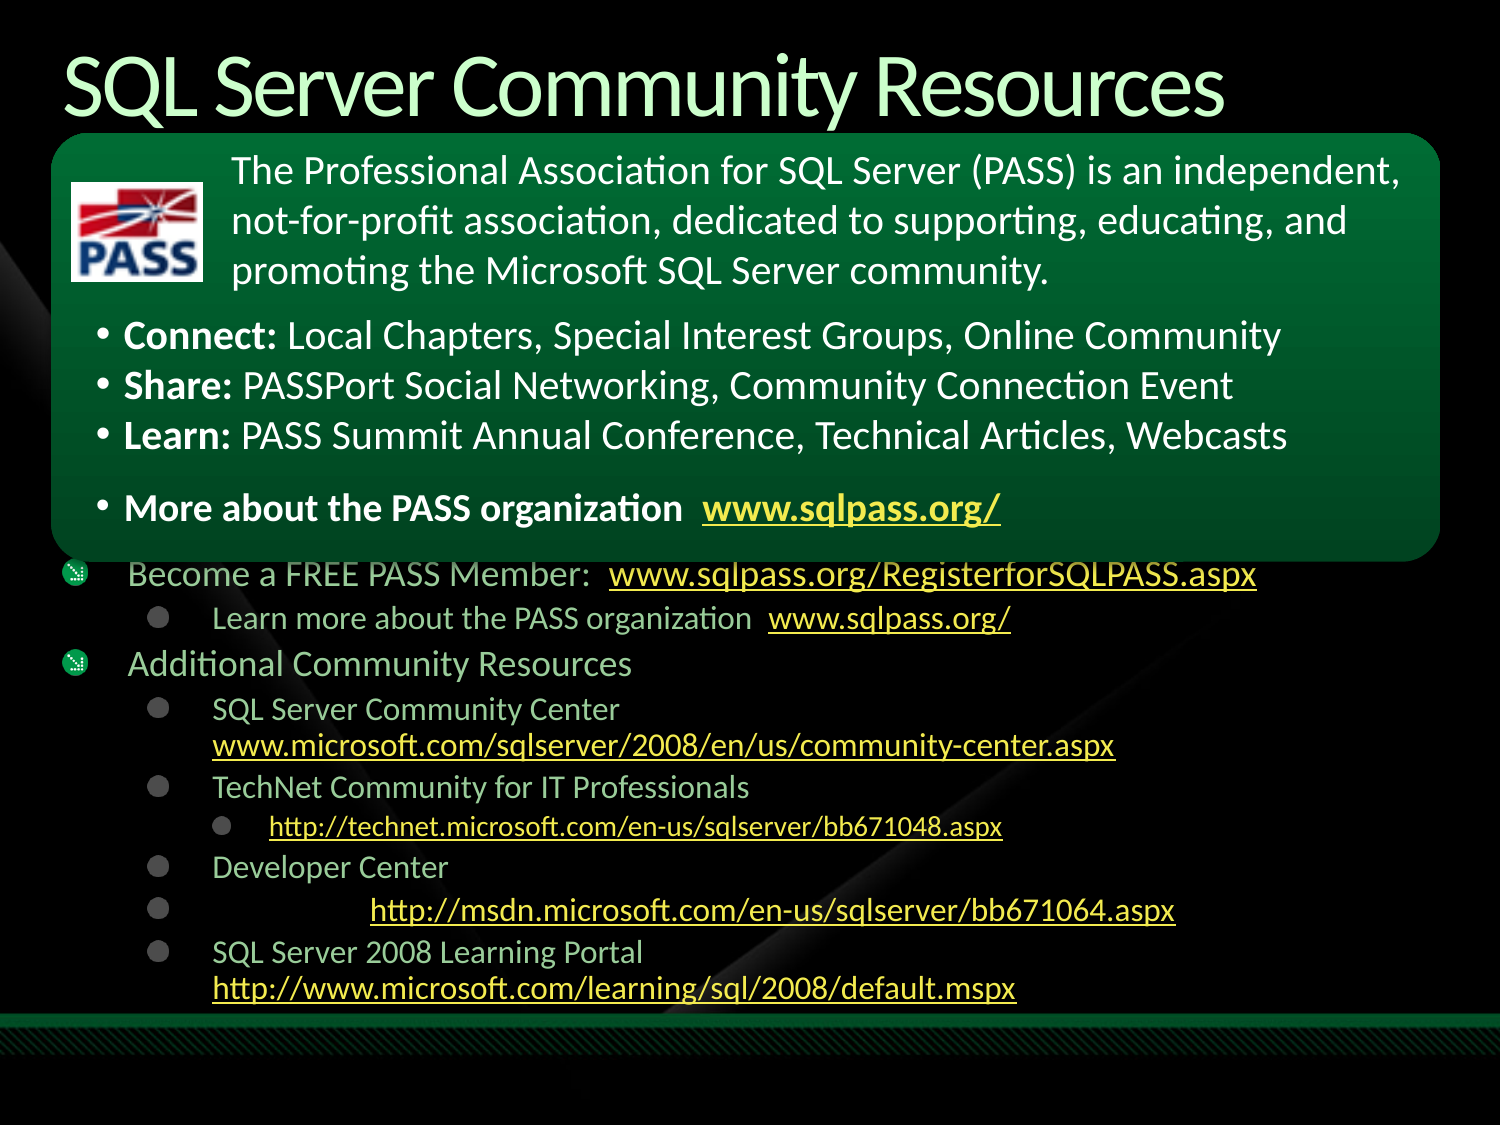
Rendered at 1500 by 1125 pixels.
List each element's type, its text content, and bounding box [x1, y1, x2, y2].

text_box The Professional Association for SQL Server (PASS) is an independent, not-for-profit association, dedicated to supporting, educating, and promoting the Microsoft SQL Server community. [216, 135, 1419, 301]
list Become a FREE PASS Member: www.sqlpass.org/RegisterforSQLPASS.aspx Learn more about the PASS organization www.sqlpass.org/ Additional Community Resources SQL Server Community Center www.microsoft.com/sqlserver/2008/en/us/community-center.aspx TechNet Community for IT Professionals http://technet.microsoft.com/en-us/sqlserver/bb671048.aspx Developer Center http://msdn.microsoft.com/en-us/sqlserver/bb671064.aspx SQL Server 2008 Learning Portal http://www.microsoft.com/learning/sql/2008/default.mspx [62, 557, 1438, 952]
picture [0, 0, 1500, 1125]
title SQL Server Community Resources [62, 37, 1438, 138]
text_box Connect: Local Chapters, Special Interest Groups, Online Community Share: PASSPort Social Networking, Community Connection Event Learn: PASS Summit Annual Conference, Technical Articles, Webcasts More about the PASS organization www.sqlpass.org/ [51, 132, 1441, 562]
